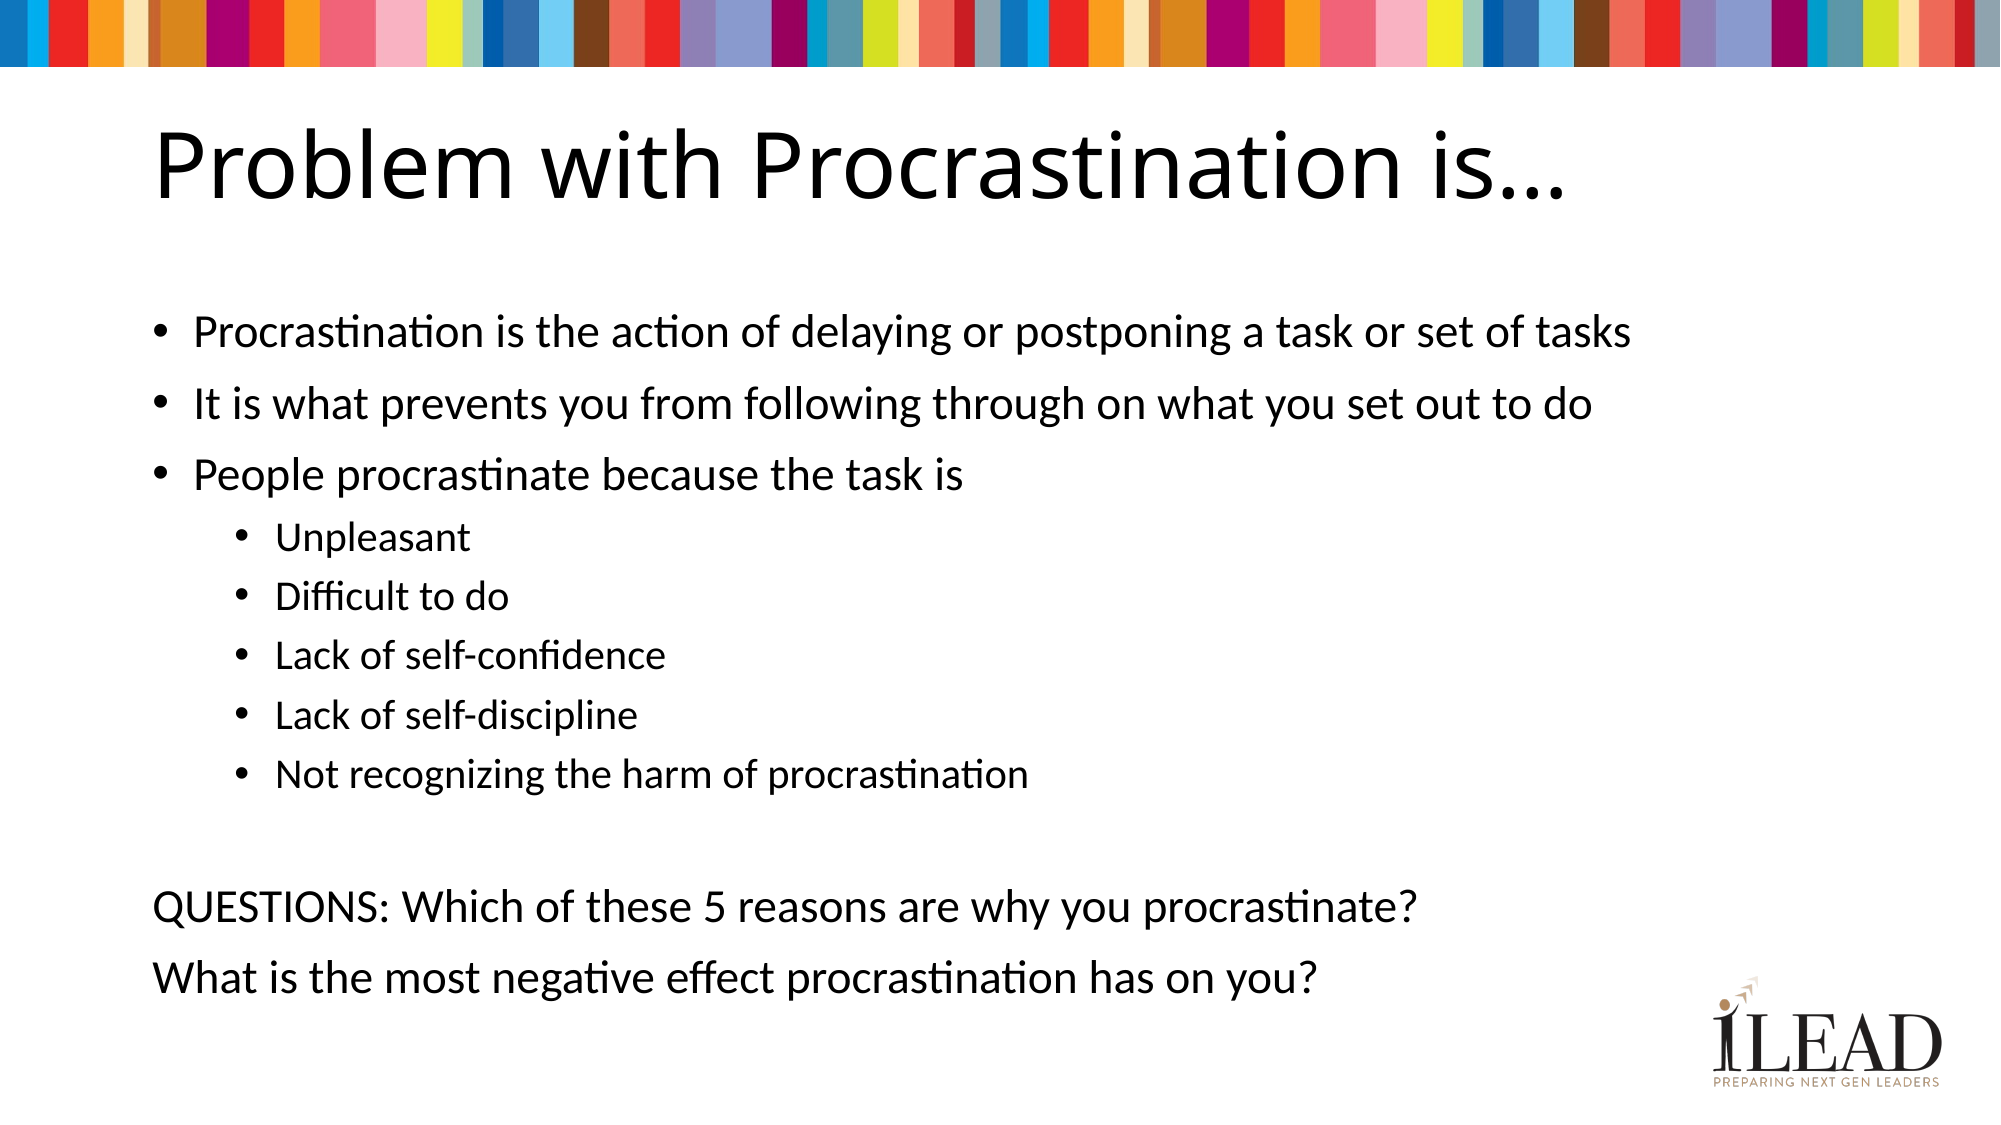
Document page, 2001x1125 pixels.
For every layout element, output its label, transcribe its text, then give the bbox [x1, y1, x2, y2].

picture [1828, 0, 2000, 67]
picture [1709, 972, 1945, 1091]
picture [828, 0, 1026, 67]
picture [1048, 0, 1808, 67]
list Procrastination is the action of delaying or postponing a task or set of tasks It is what prevents you from following through on what you set out to do People procrastinate because the task is Unpleasant Difficult to do Lack of self-confidence Lack of self-discipline Not recognizing the harm of procrastination QUESTIONS: Which of these 5 reasons are why you procrastinate? What is the most negative effect procrastination has on you? [137, 299, 1863, 1014]
picture [0, 0, 26, 67]
title Problem with Procrastination is… [137, 67, 1863, 278]
picture [48, 0, 808, 67]
